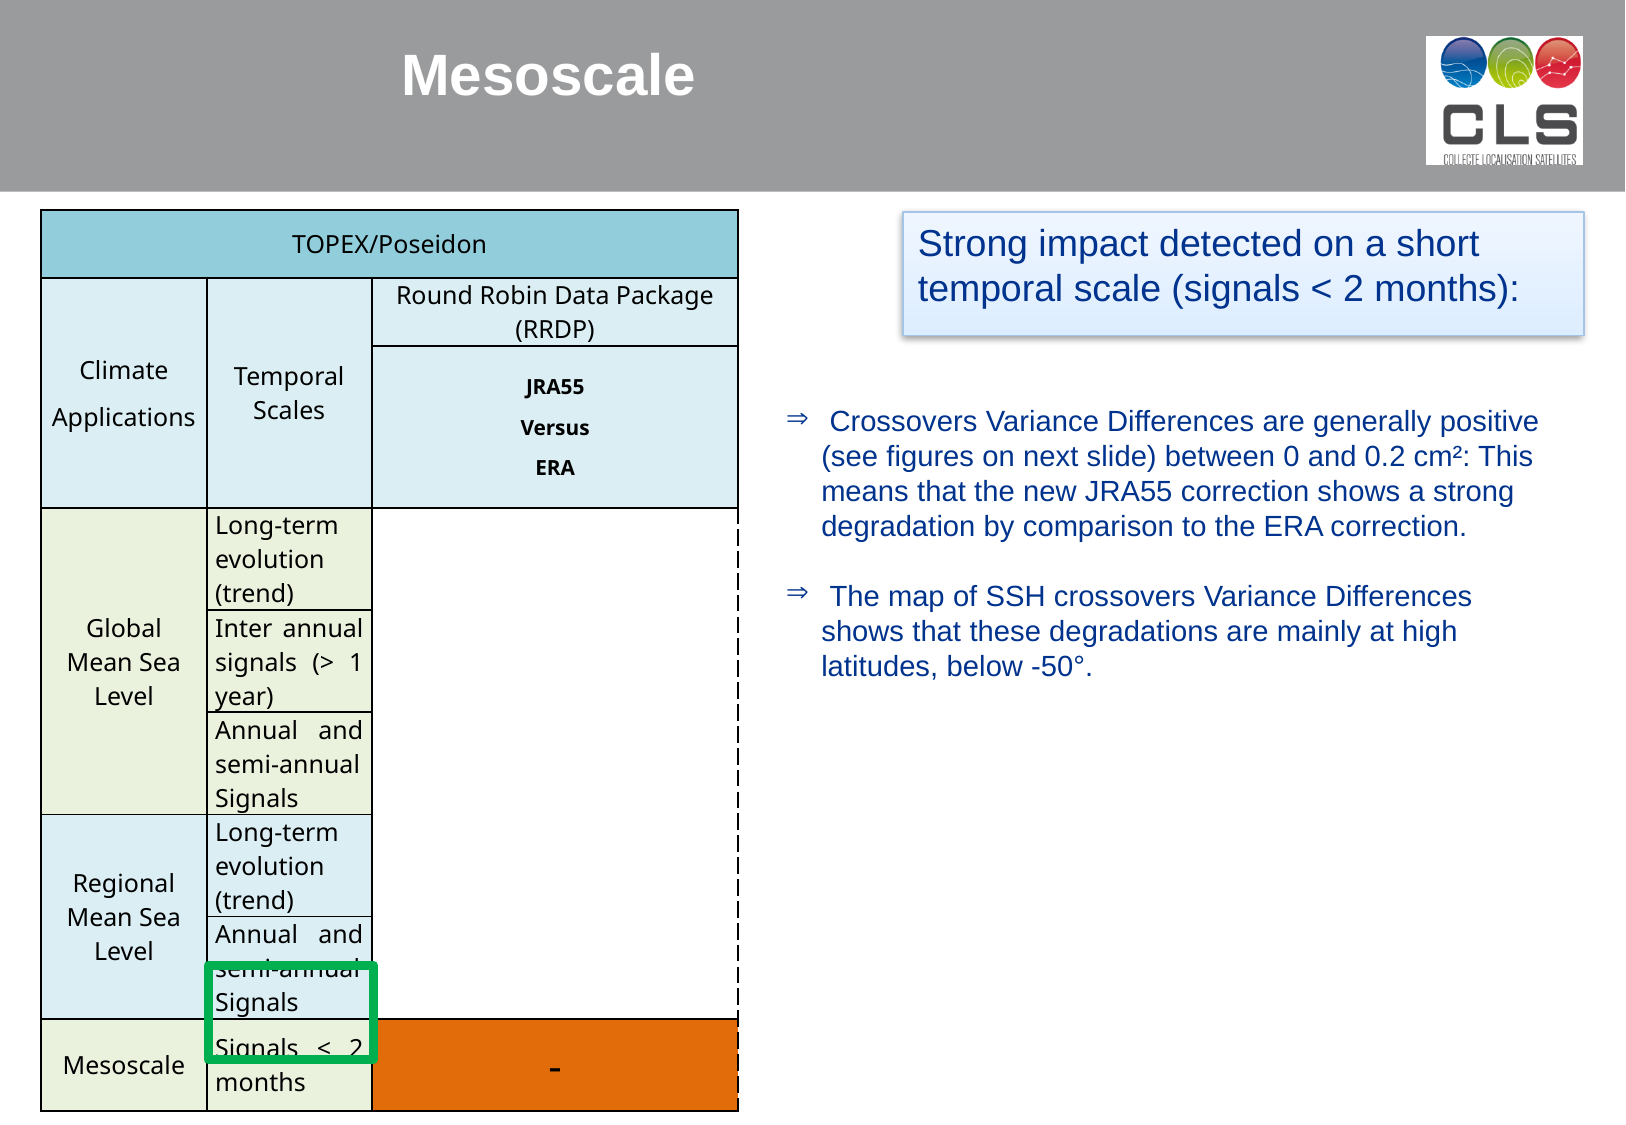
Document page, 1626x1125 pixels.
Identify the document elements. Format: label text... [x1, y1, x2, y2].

table_header TOPEX/Poseidon [42, 211, 737, 277]
table_cell Annual and semi-annual Signals [208, 713, 371, 814]
table_cell - [373, 1020, 738, 1110]
table_cell Mesoscale [42, 1020, 206, 1110]
table_cell Global Mean Sea Level [42, 509, 206, 814]
table_cell [373, 509, 738, 1018]
table_cell Temporal Scales [208, 279, 371, 507]
picture [1426, 36, 1583, 165]
table_cell Long-term evolution (trend) [208, 815, 371, 916]
table_cell JRA55 Versus ERA [373, 347, 737, 507]
table_cell Round Robin Data Package (RRDP) [373, 279, 737, 345]
text_box Crossovers Variance Differences are generally positive (see figures on next slide) between 0 and 0.2 cm²: This means that the new JRA55 correction shows a strong degradation by comparison to the ERA correction. The map of SSH crossovers Variance Differences shows that these degradations are mainly at high latitudes, below -50°. [771, 325, 1560, 690]
table_cell Annual and semi-annual Signals [208, 917, 371, 963]
table_cell Inter annual signals (> 1 year) [208, 611, 371, 711]
table_cell Signals < 2 months [208, 1062, 371, 1110]
text_box Strong impact detected on a short temporal scale (signals < 2 months): [902, 211, 1585, 336]
table_cell Regional Mean Sea Level [42, 815, 206, 1018]
table_cell Long-term evolution (trend) [208, 509, 371, 609]
text_box [206, 963, 376, 1062]
text_box Mesoscale [386, 40, 1162, 119]
table_cell Climate Applications [42, 279, 206, 507]
